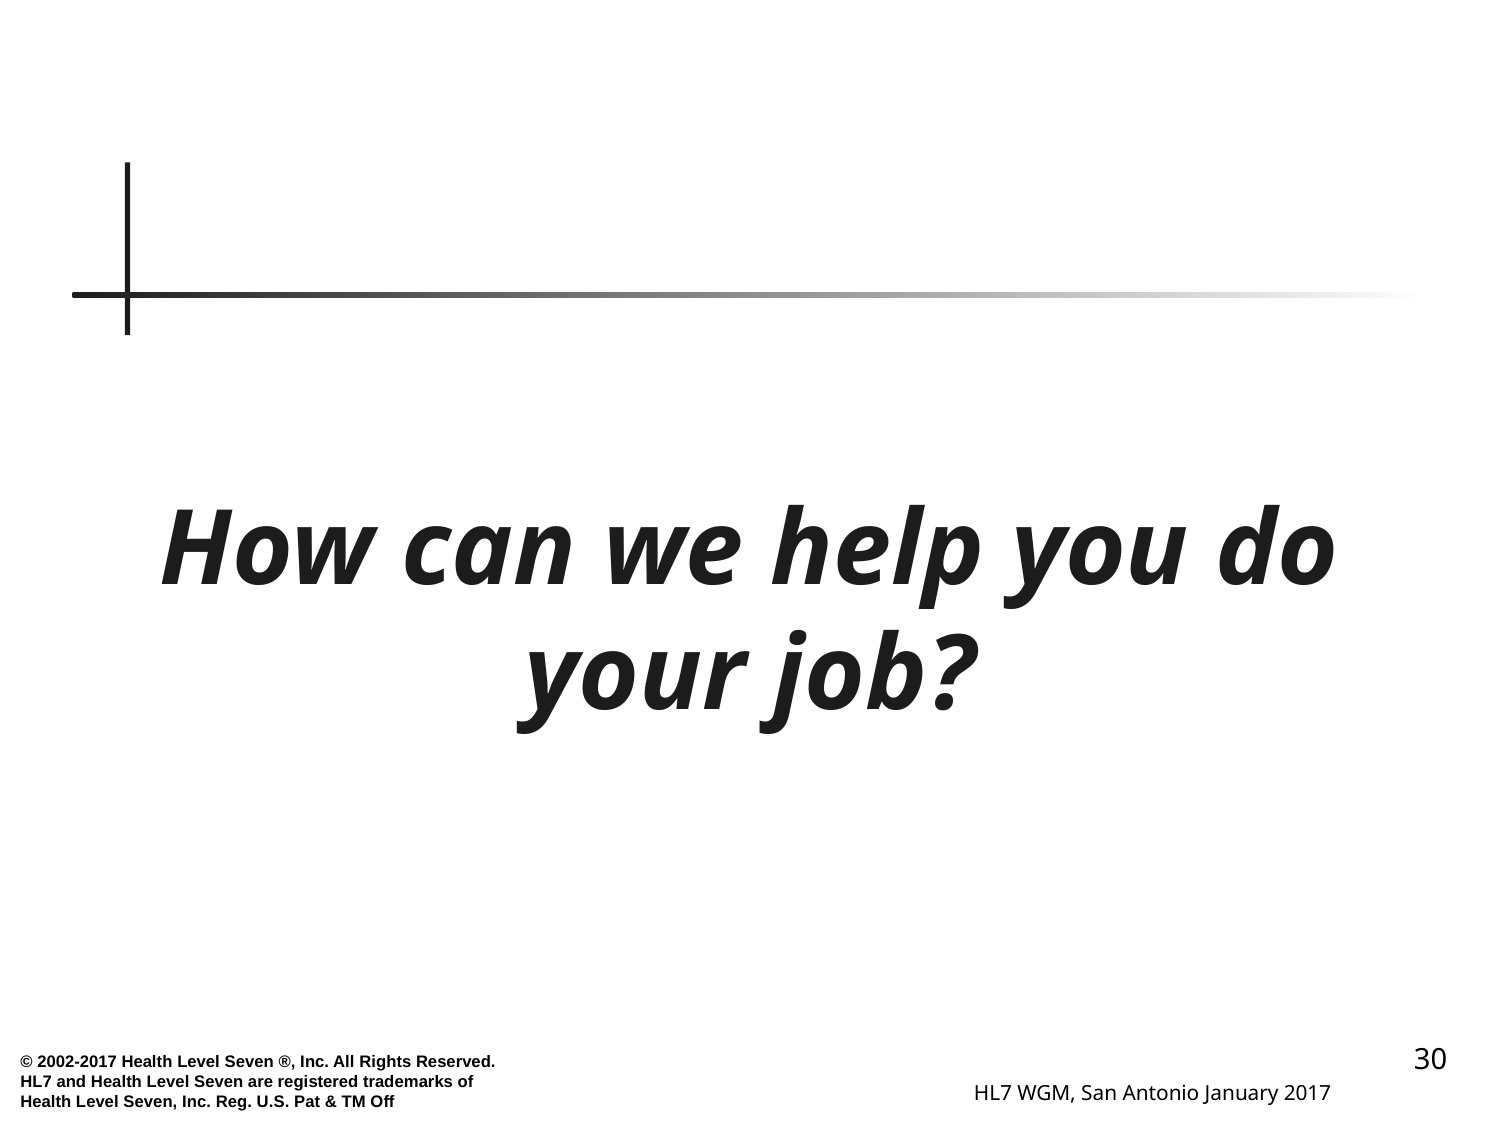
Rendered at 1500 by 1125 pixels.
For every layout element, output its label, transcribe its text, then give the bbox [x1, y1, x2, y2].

title How can we help you do your job? [62, 412, 1438, 738]
slide_number 30 [1149, 1012, 1463, 1088]
